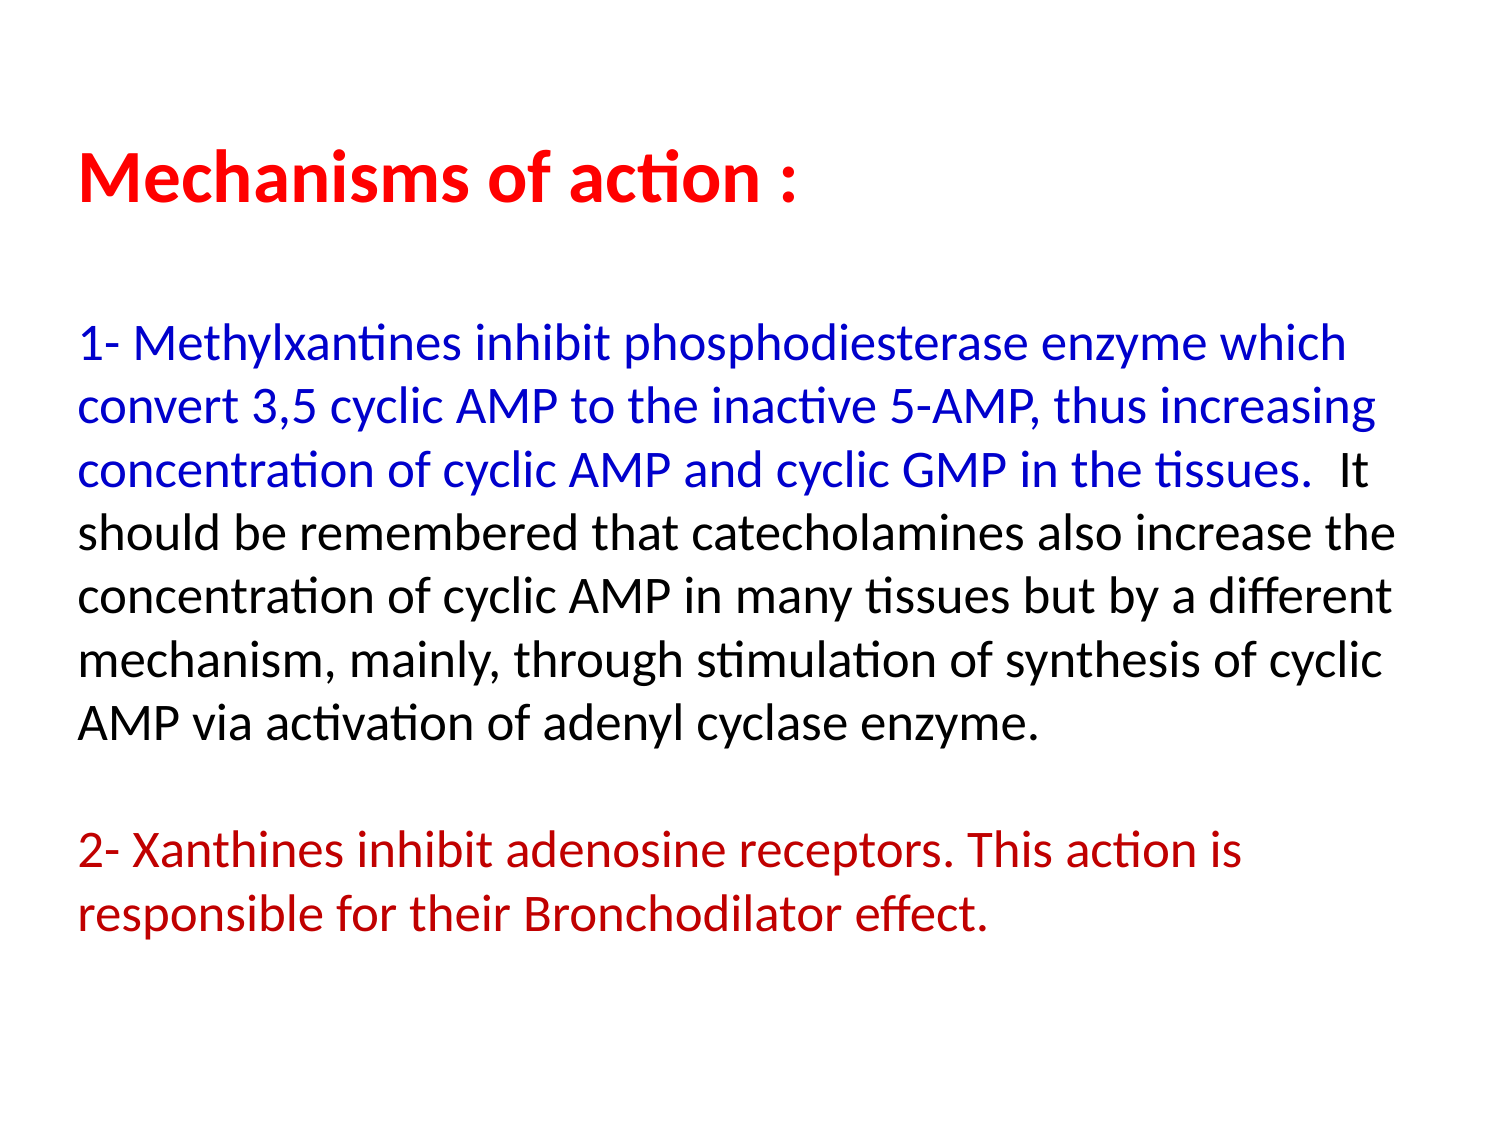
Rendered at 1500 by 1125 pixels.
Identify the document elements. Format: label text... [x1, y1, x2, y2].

title Mechanisms of action : 1- Methylxantines inhibit phosphodiesterase enzyme which convert 3,5 cyclic AMP to the inactive 5-AMP, thus increasing concentration of cyclic AMP and cyclic GMP in the tissues. It should be remembered that catecholamines also increase the concentration of cyclic AMP in many tissues but by a different mechanism, mainly, through stimulation of synthesis of cyclic AMP via activation of adenyl cyclase enzyme. 2- Xanthines inhibit adenosine receptors. This action is responsible for their Bronchodilator effect. [62, 87, 1425, 1125]
